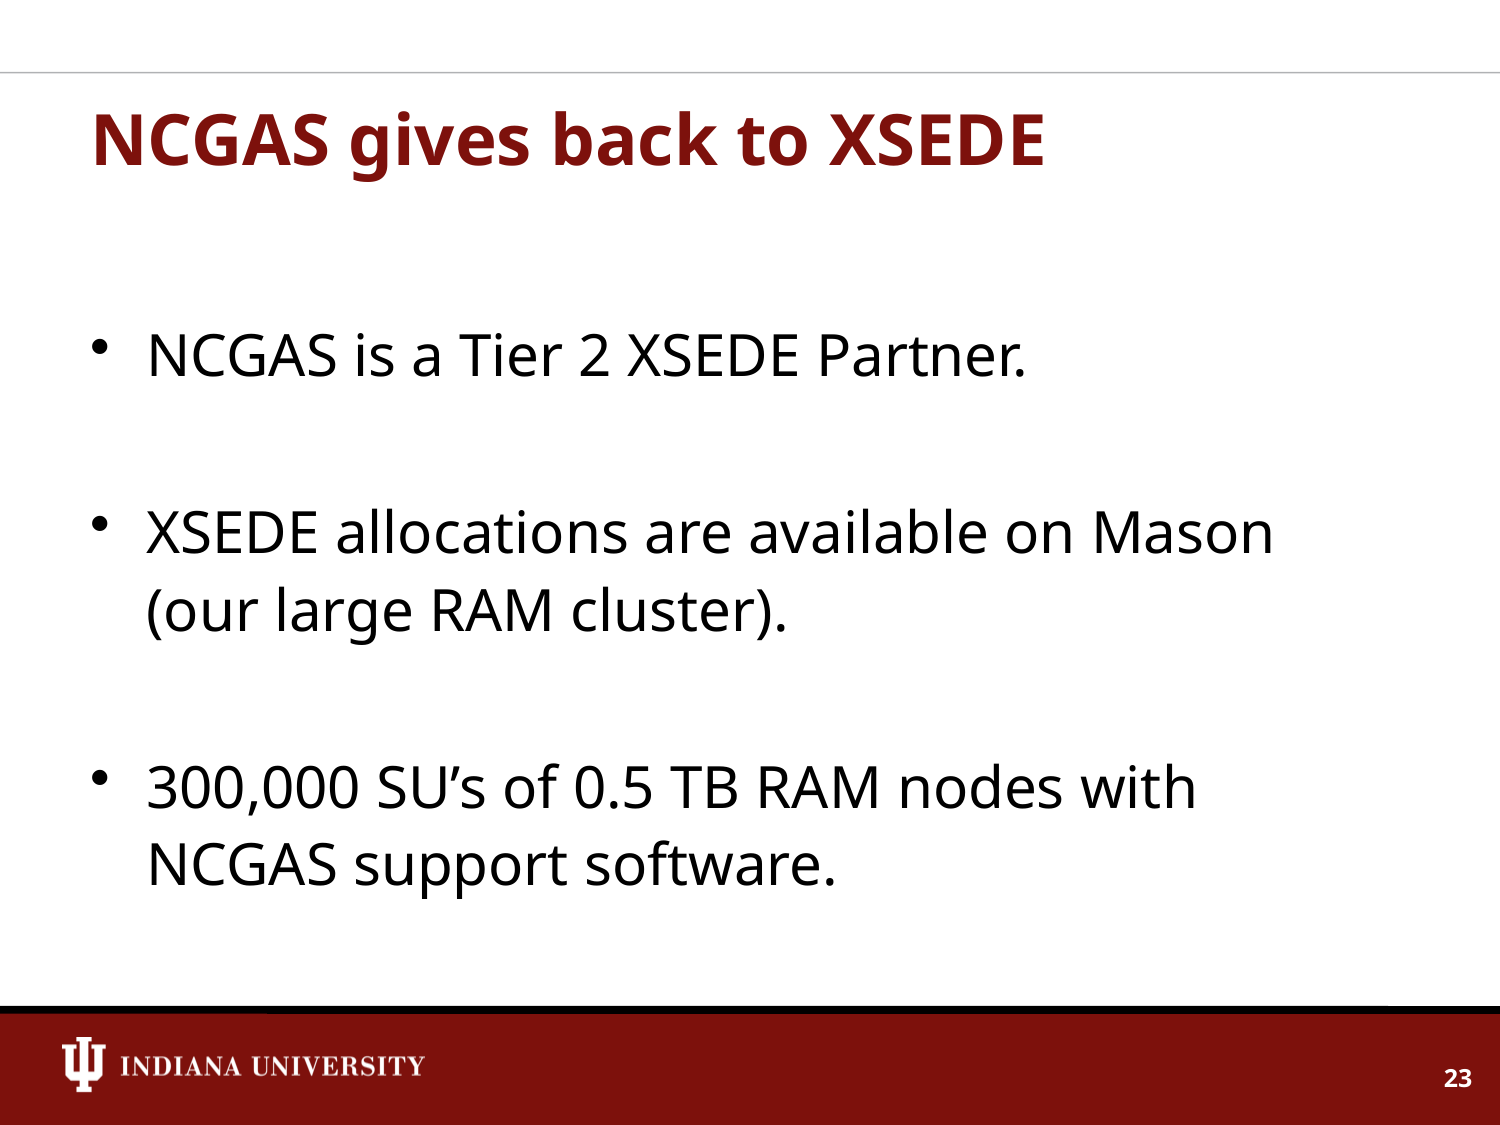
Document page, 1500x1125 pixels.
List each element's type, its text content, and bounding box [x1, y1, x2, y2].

list NCGAS is a Tier 2 XSEDE Partner. XSEDE allocations are available on Mason (our large RAM cluster). 300,000 SU’s of 0.5 TB RAM nodes with NCGAS support software. [75, 303, 1417, 967]
slide_number 23 [1137, 1050, 1488, 1110]
picture [62, 1037, 425, 1098]
title NCGAS gives back to XSEDE [75, 87, 1417, 275]
